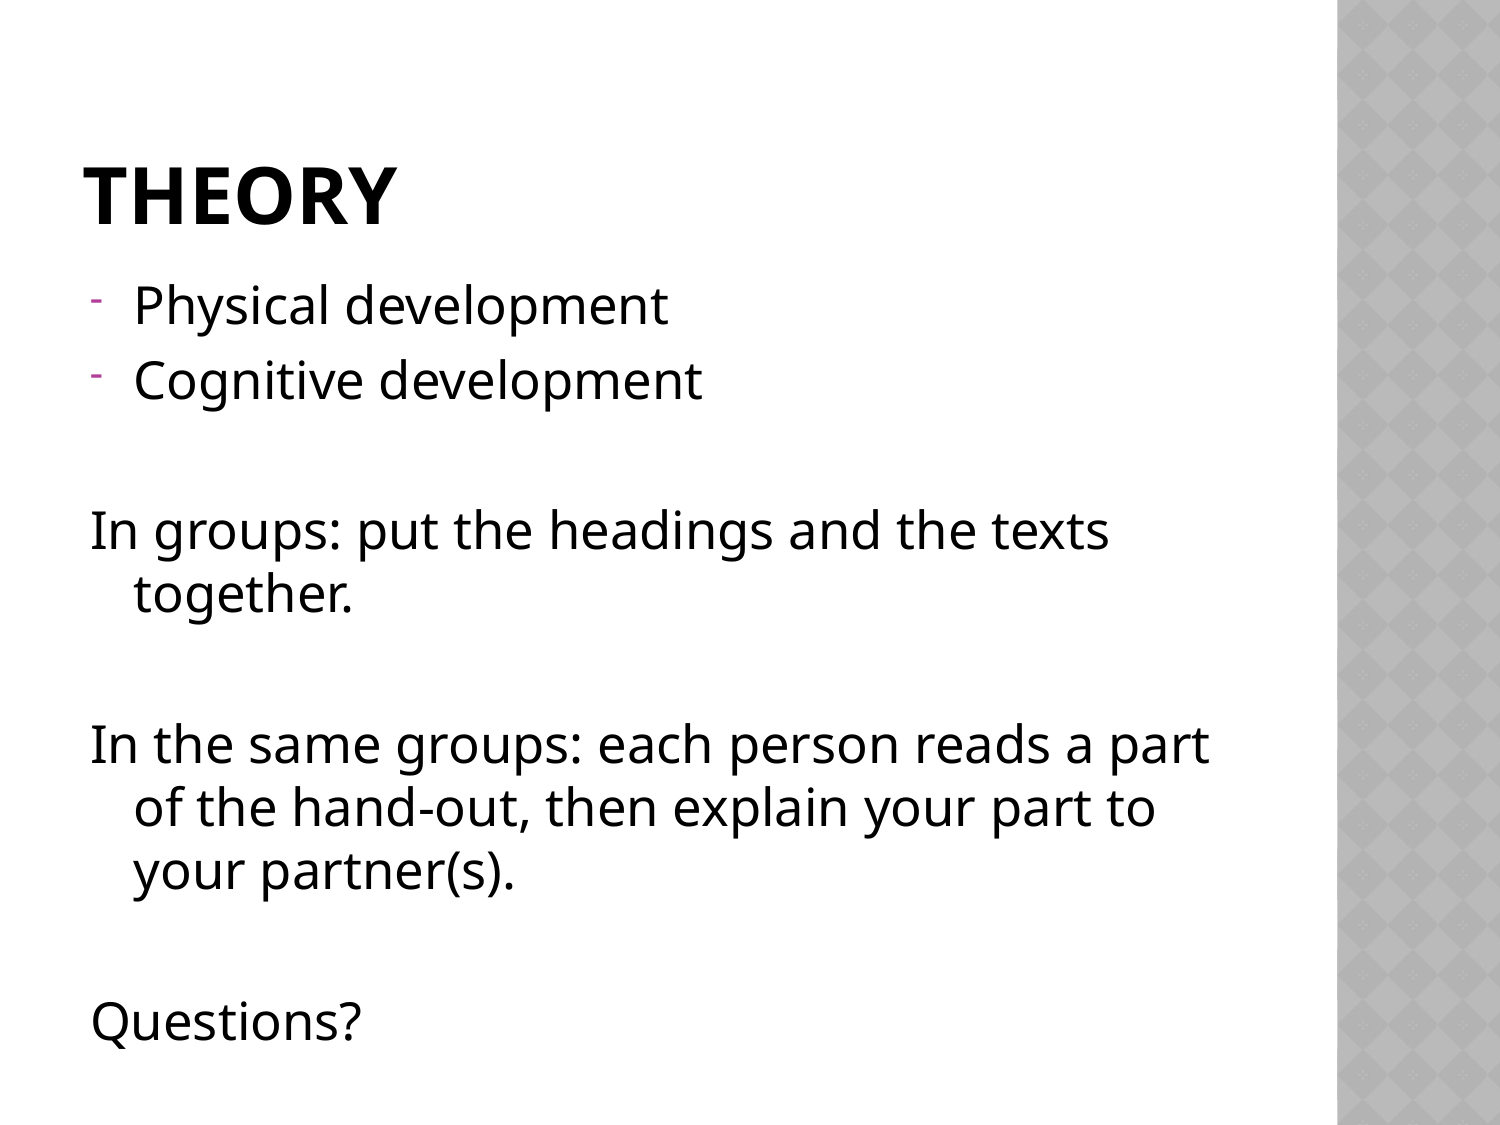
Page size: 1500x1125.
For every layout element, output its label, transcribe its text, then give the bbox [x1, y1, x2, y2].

list Physical development Cognitive development In groups: put the headings and the texts together. In the same groups: each person reads a part of the hand-out, then explain your part to your partner(s). Questions? [74, 263, 1263, 1060]
title Theory [75, 52, 1263, 240]
